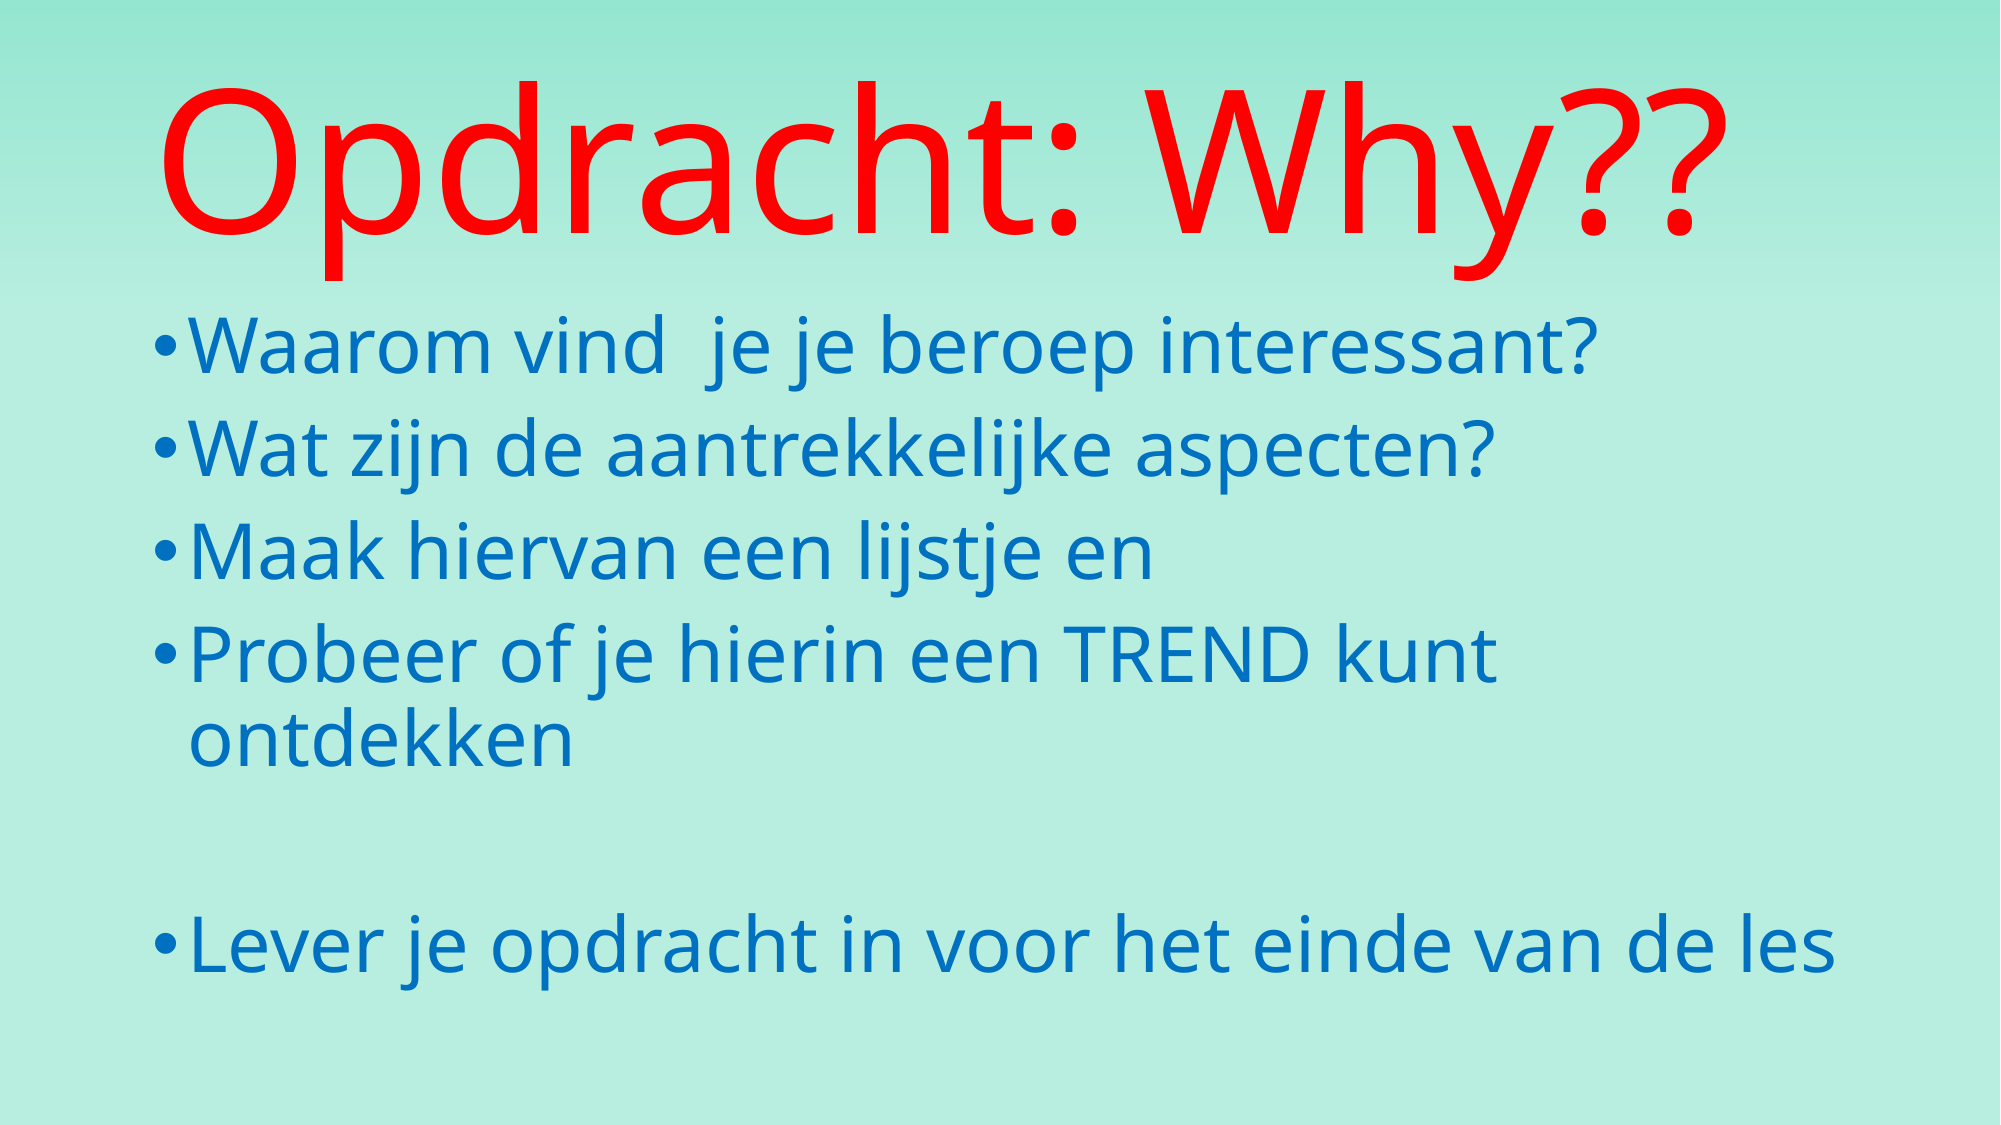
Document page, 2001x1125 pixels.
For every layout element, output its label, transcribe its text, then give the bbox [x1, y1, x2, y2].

title Opdracht: Why?? [137, 59, 1863, 278]
list Waarom vind je je beroep interessant? Wat zijn de aantrekkelijke aspecten? Maak hiervan een lijstje en Probeer of je hierin een TREND kunt ontdekken Lever je opdracht in voor het einde van de les [137, 299, 1863, 1014]
